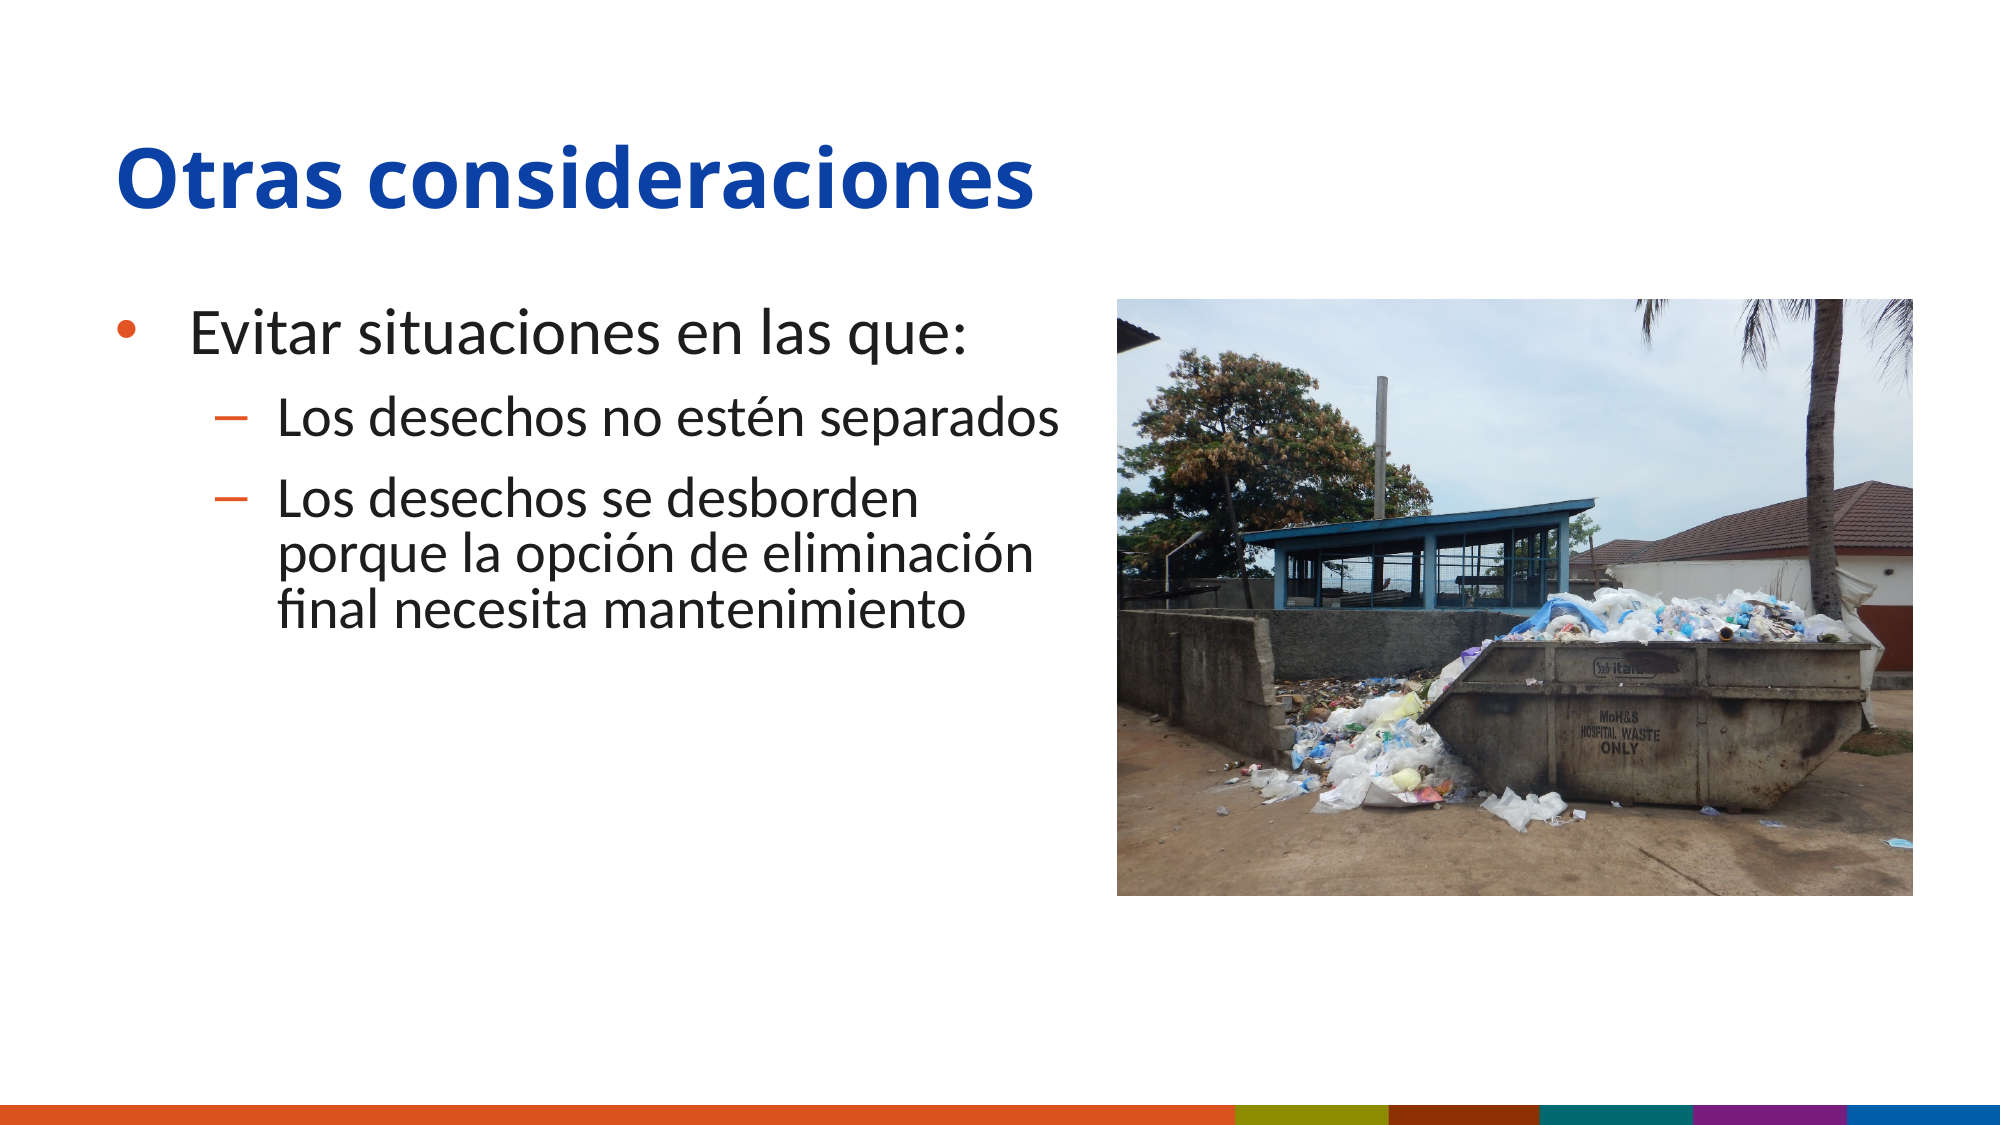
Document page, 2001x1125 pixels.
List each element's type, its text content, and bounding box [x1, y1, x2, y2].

picture [0, 1105, 2000, 1125]
list Evitar situaciones en las que: Los desechos no estén separados Los desechos se desborden porque la opción de eliminación final necesita mantenimiento [99, 299, 1093, 985]
picture [1117, 298, 1913, 896]
title Otras consideraciones [99, 45, 1900, 233]
